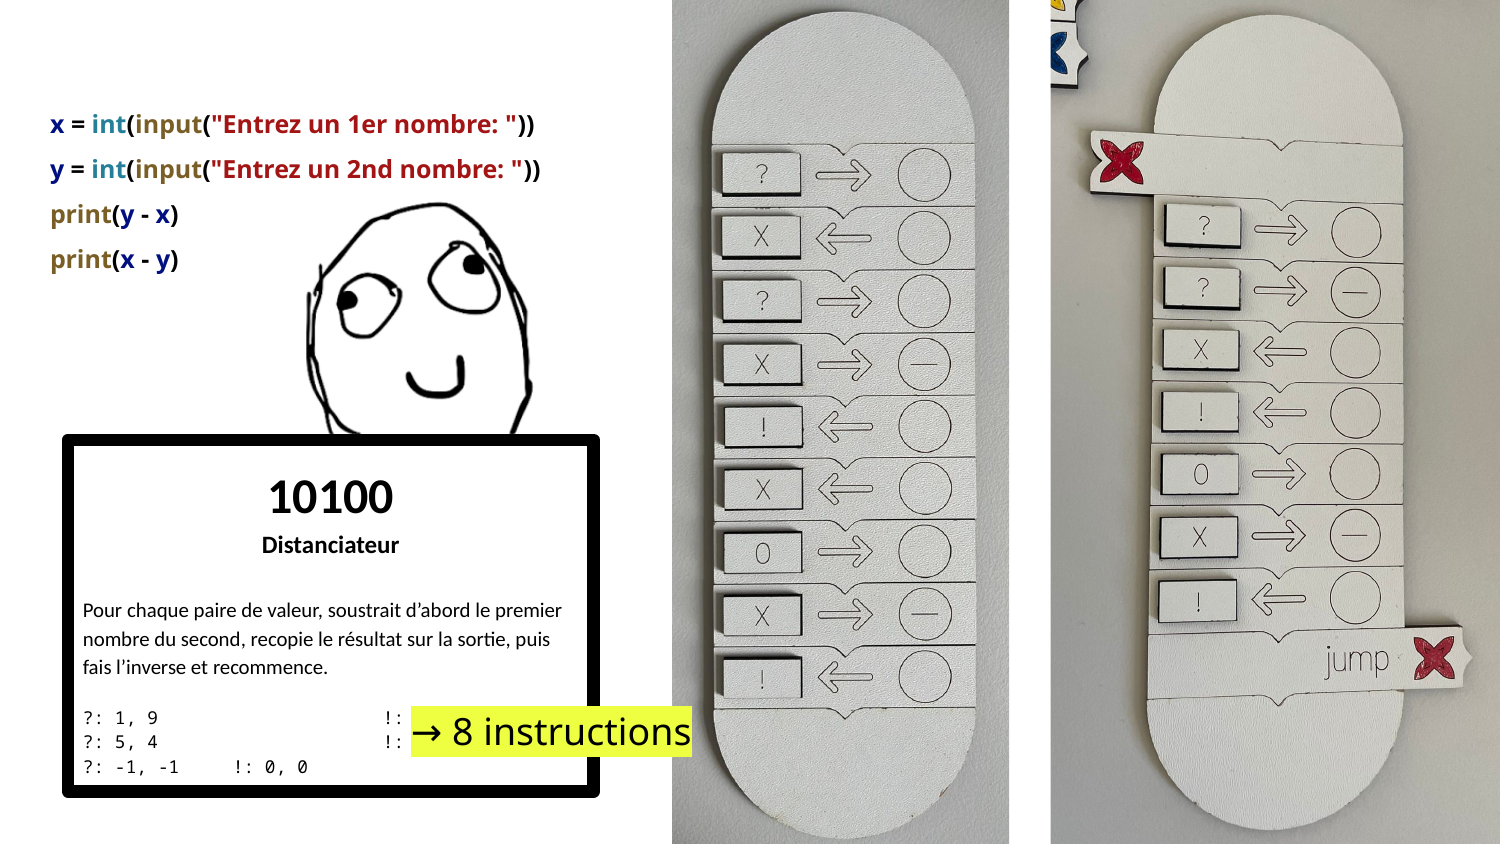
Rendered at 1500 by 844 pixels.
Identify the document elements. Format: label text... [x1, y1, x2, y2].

text_box x = int(input("Entrez un 1er nombre: ")) y = int(input("Entrez un 2nd nombre: ")) print(y - x) print(x - y) [34, 78, 666, 280]
text_box 10100 Distanciateur Pour chaque paire de valeur, soustrait d’abord le premier nombre du second, recopie le résultat sur la sortie, puis fais l’inverse et recommence. ?: 1, 9 !: 8, -8 ?: 5, 4 !: -1, 1 ?: -1, -1 !: 0, 0 [67, 439, 594, 792]
picture [671, 0, 1010, 844]
picture [300, 200, 538, 438]
list → 8 instructions [395, 686, 666, 770]
picture [1050, 0, 1500, 844]
